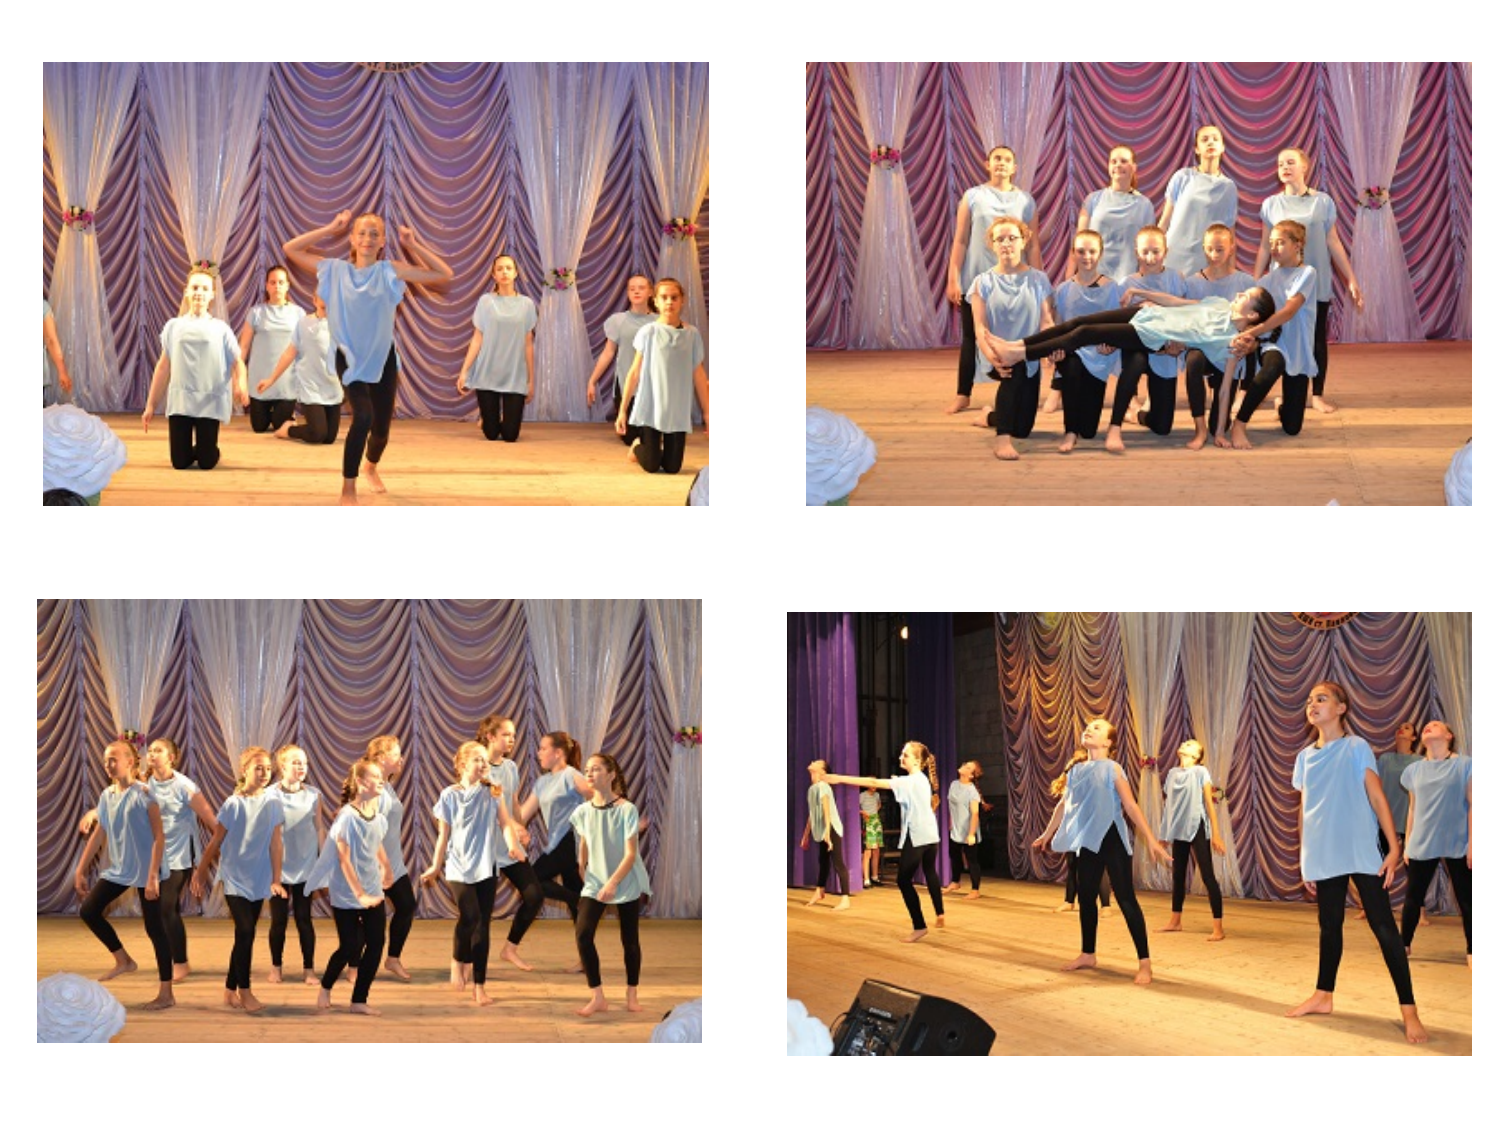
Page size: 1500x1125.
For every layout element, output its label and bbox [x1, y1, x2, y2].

picture [37, 599, 703, 1044]
picture [787, 612, 1472, 1056]
picture [806, 62, 1472, 506]
picture [43, 62, 709, 506]
